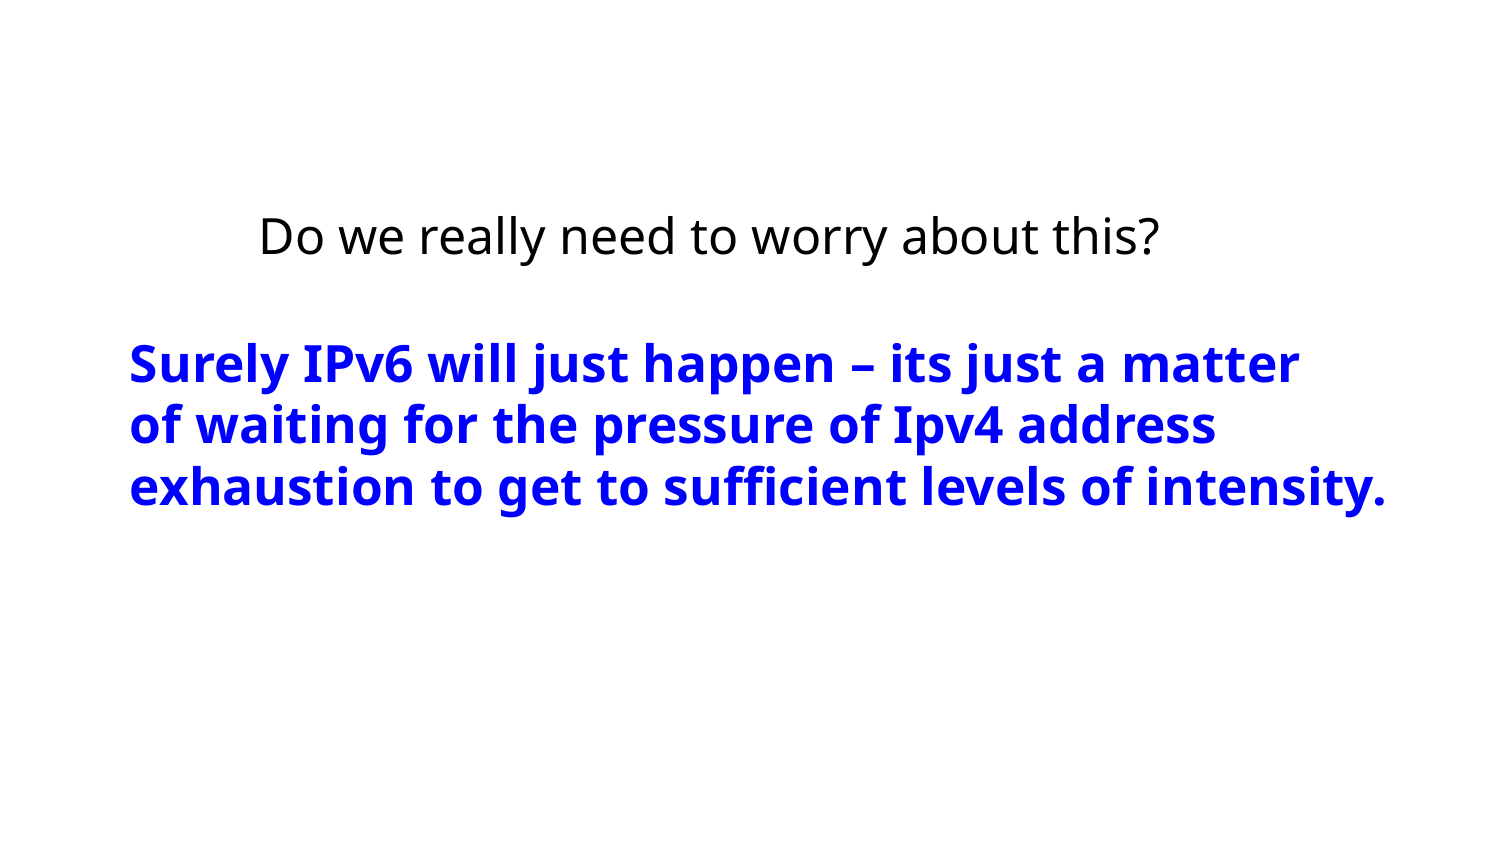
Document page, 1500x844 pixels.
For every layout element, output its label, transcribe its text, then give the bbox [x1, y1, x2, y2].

list Do we really need to worry about this? [243, 197, 1289, 325]
text_box Surely IPv6 will just happen – its just a matter of waiting for the pressure of Ipv4 address exhaustion to get to sufficient levels of intensity. [119, 325, 1413, 522]
